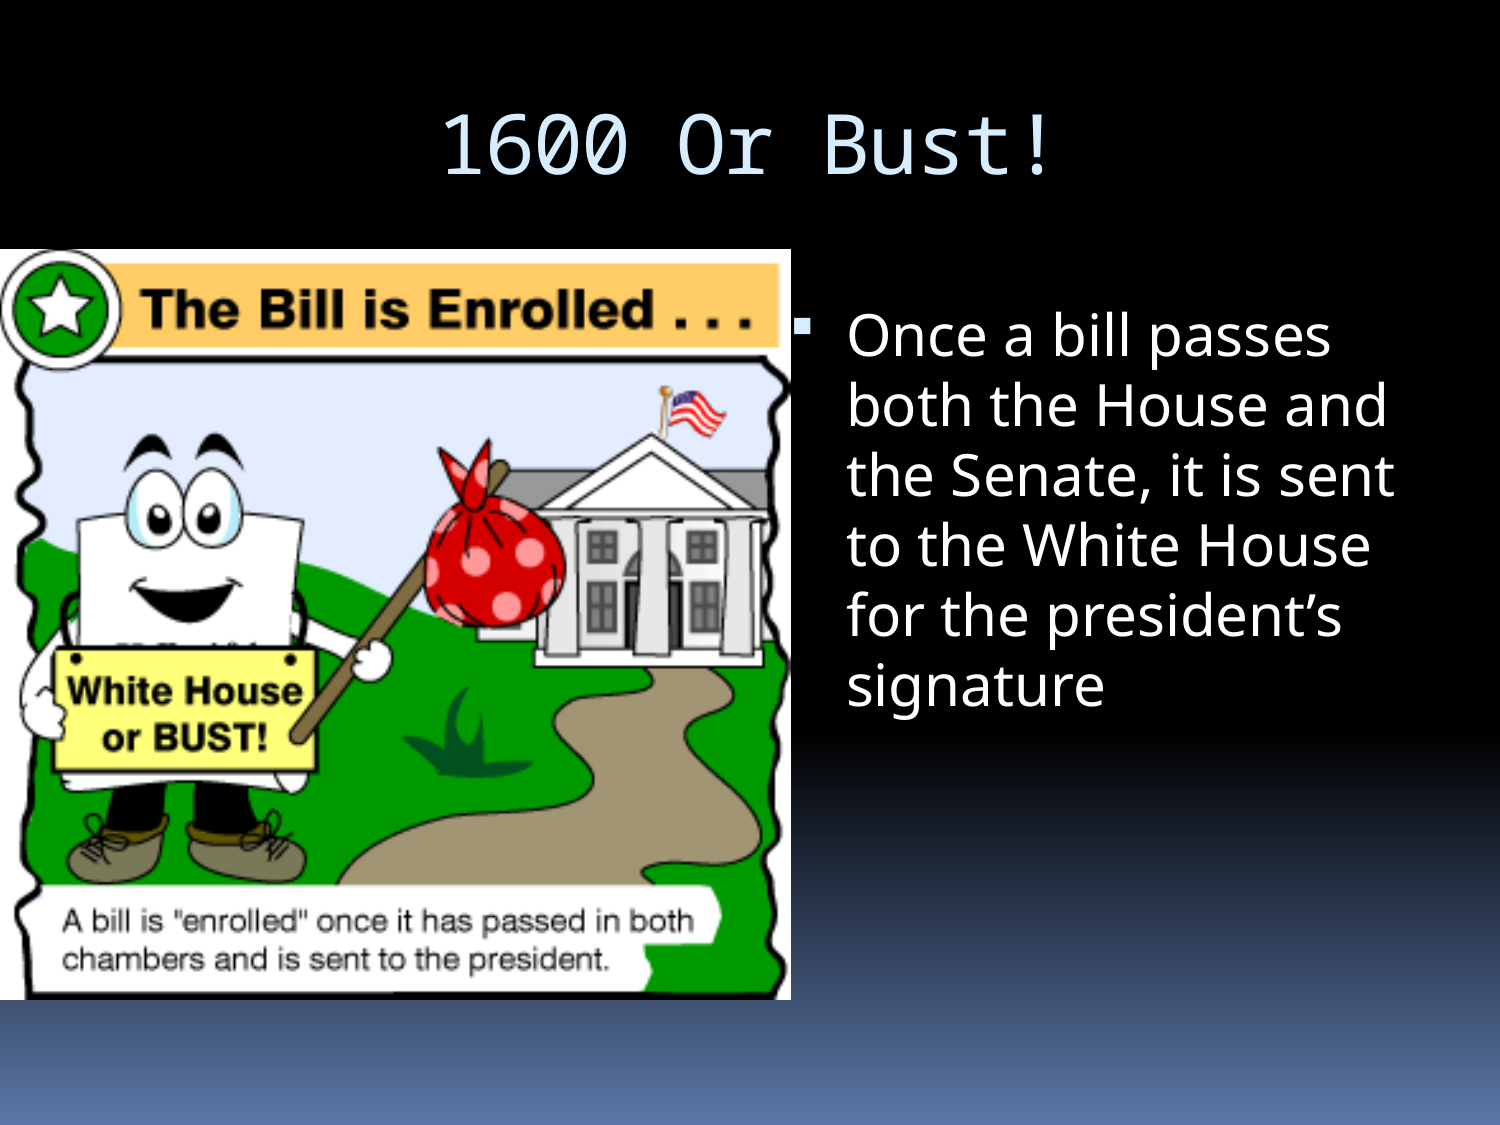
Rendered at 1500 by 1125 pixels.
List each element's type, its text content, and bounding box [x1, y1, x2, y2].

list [0, 249, 792, 1001]
title 1600 Or Bust! [75, 83, 1425, 234]
list Once a bill passes both the House and the Senate, it is sent to the White House for the president’s signature [763, 290, 1427, 1033]
